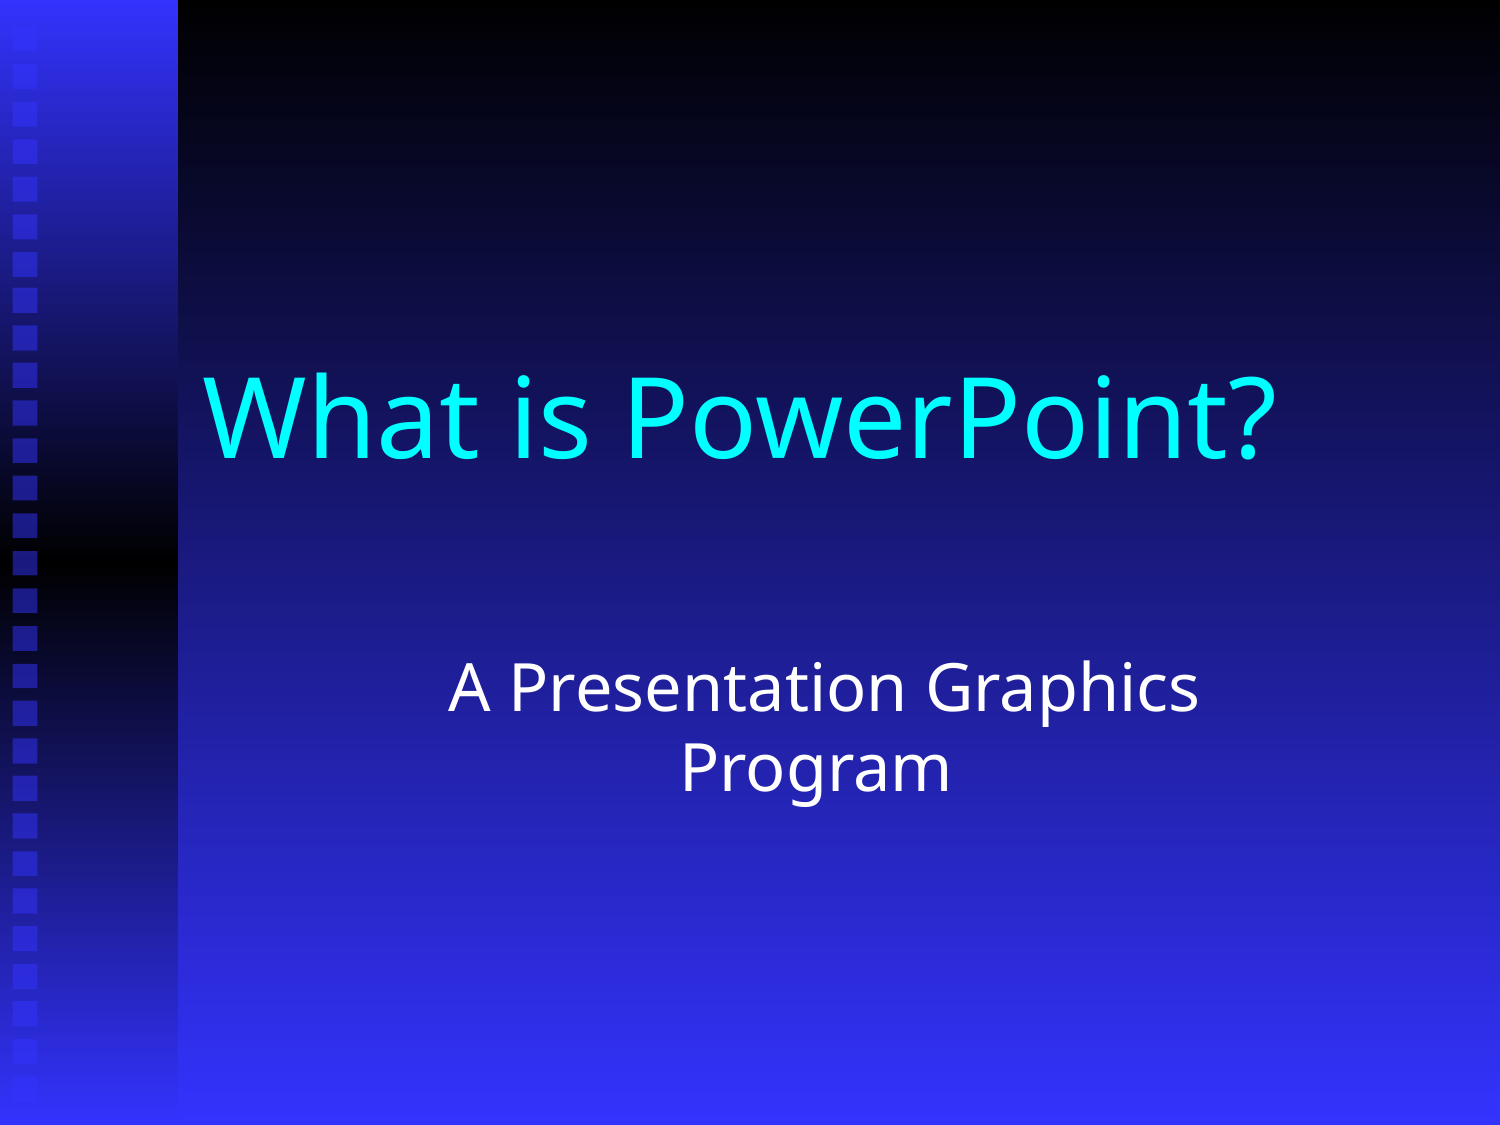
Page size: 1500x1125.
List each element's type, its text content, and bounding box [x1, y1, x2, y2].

title What is PowerPoint? [187, 374, 1463, 563]
subtitle A Presentation Graphics Program [299, 637, 1351, 926]
